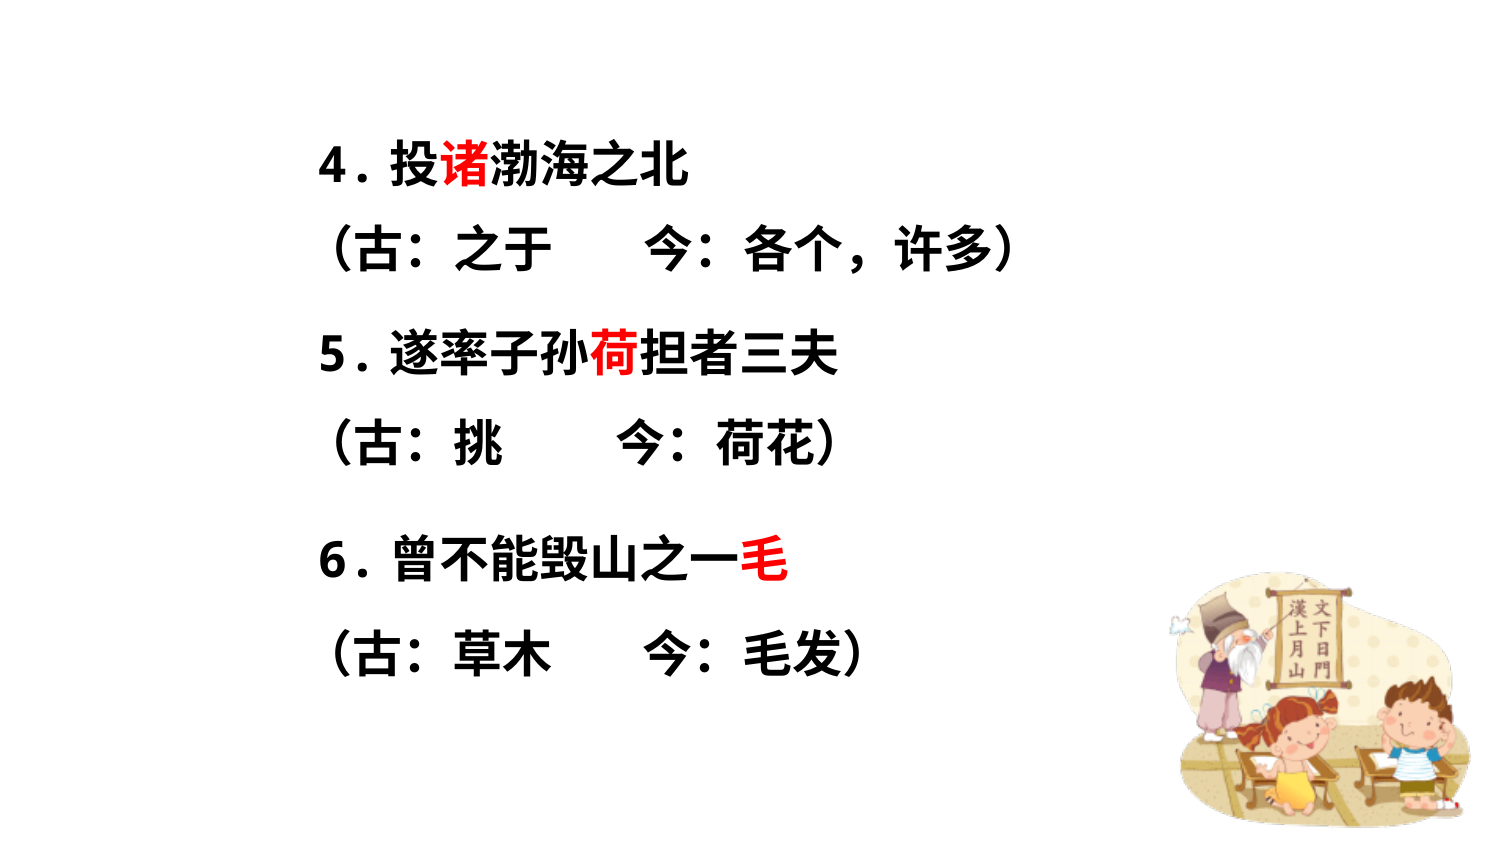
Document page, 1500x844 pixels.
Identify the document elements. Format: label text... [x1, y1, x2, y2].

text_box 6.曾不能毁山之一毛 [302, 519, 874, 595]
text_box 5.遂率子孙荷担者三夫 [302, 313, 1116, 389]
picture [1153, 559, 1482, 842]
text_box （古：草木 今：毛发） [288, 614, 1097, 690]
text_box （古：挑 今：荷花） [288, 403, 1116, 479]
text_box 4.投诸渤海之北 [302, 124, 1014, 200]
text_box （古：之于 今：各个，许多） [288, 210, 1208, 286]
